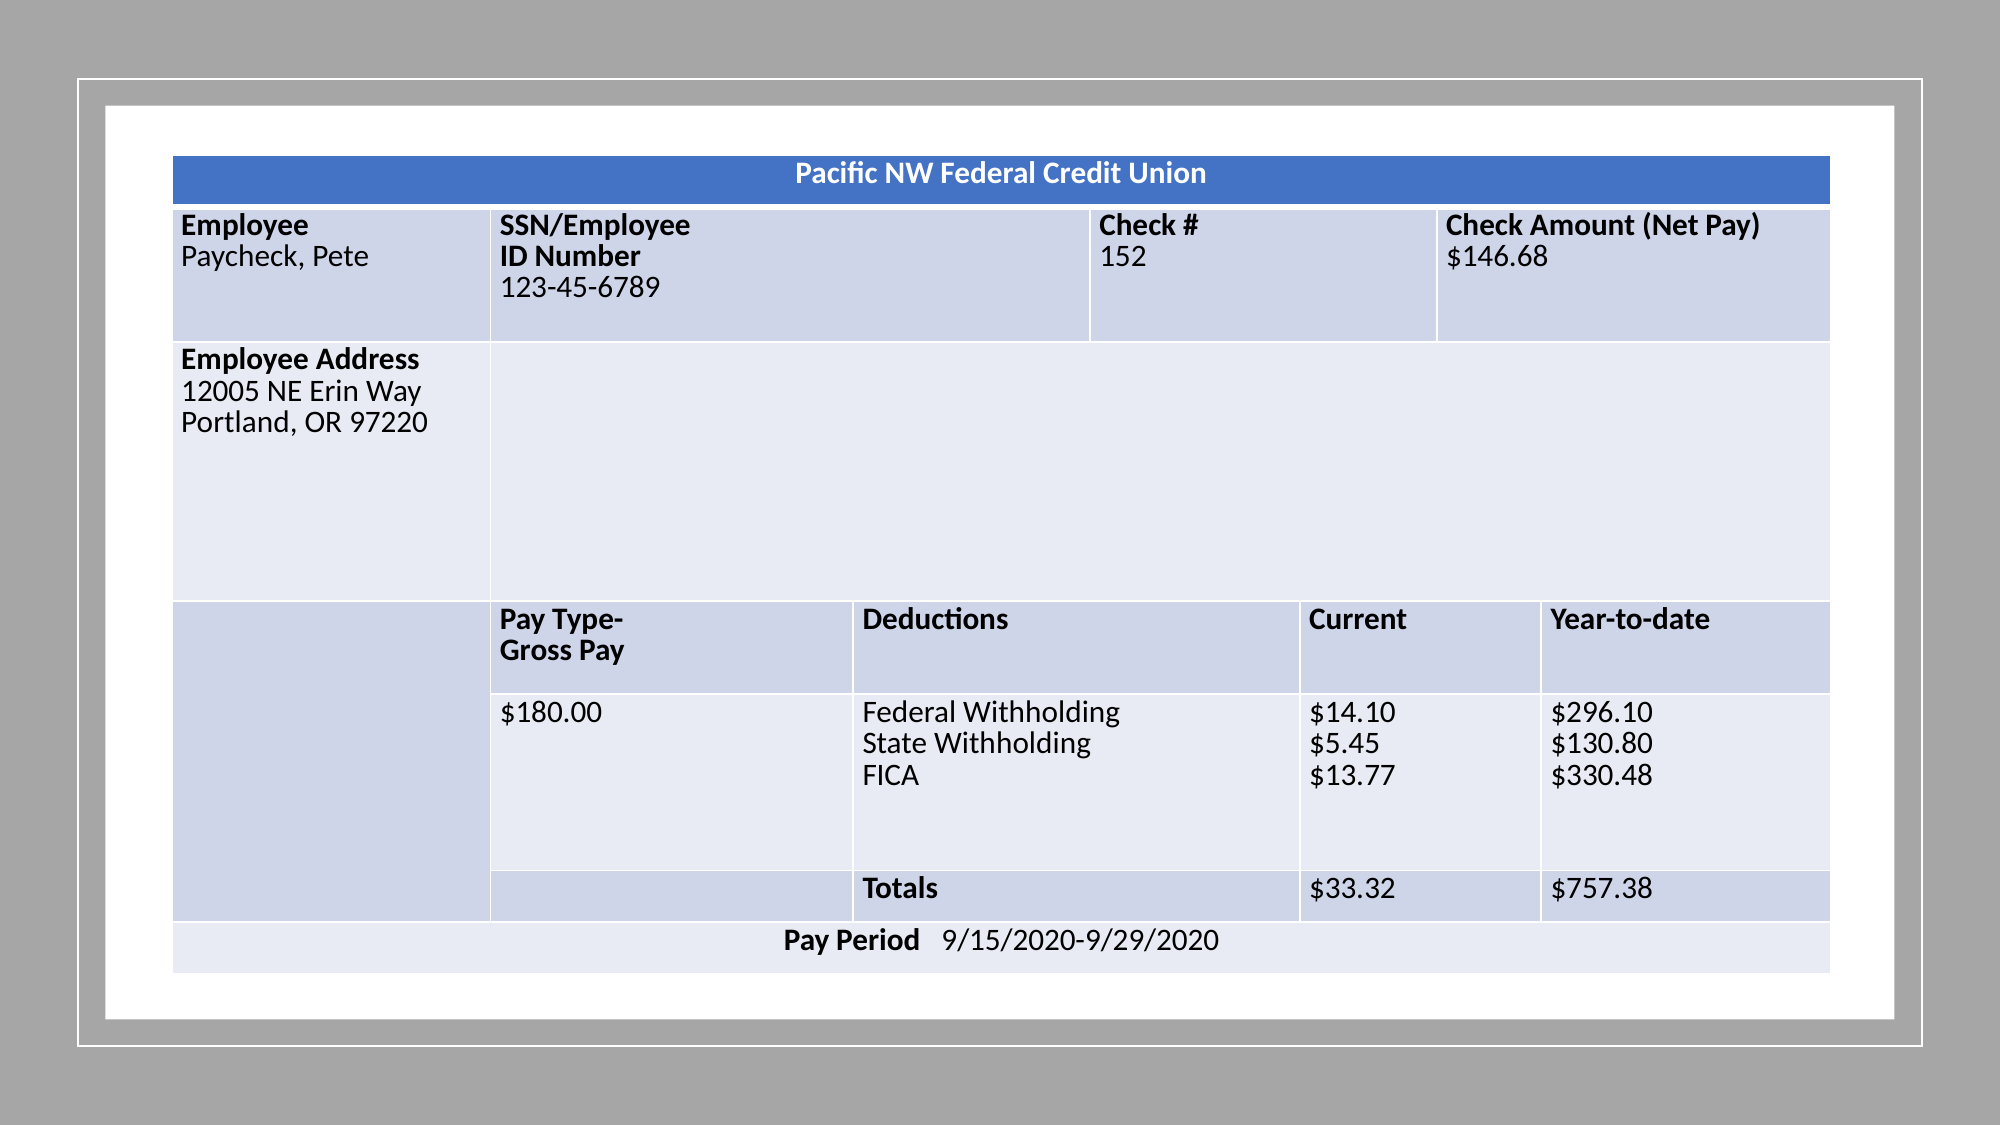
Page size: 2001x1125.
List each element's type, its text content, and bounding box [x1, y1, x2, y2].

text_box [104, 104, 1895, 1020]
table_cell $14.10 $5.45 $13.77 [1301, 695, 1540, 870]
text_box [77, 78, 1923, 1047]
table_cell $33.32 [1301, 871, 1540, 921]
table_cell Check Amount (Net Pay) $146.68 [1438, 210, 1830, 341]
table_cell $296.10 $130.80 $330.48 [1542, 695, 1830, 870]
table_cell Pay Period 9/15/2020-9/29/2020 [173, 923, 1830, 973]
table_cell Federal Withholding State Withholding FICA [854, 695, 1299, 870]
table_cell [491, 871, 852, 921]
table_cell Employee Address 12005 NE Erin Way Portland, OR 97220 [173, 343, 490, 600]
text_box [0, 0, 2000, 1125]
table_cell SSN/Employee ID Number 123-45-6789 [491, 210, 1089, 341]
table_cell Year-to-date [1542, 602, 1830, 693]
table_cell Deductions [854, 602, 1299, 693]
table_cell Employee Paycheck, Pete [173, 210, 490, 341]
table_cell $757.38 [1542, 871, 1830, 921]
table_cell Pay Type- Gross Pay [491, 602, 852, 693]
table_cell [491, 343, 1830, 600]
table_cell Totals [854, 871, 1299, 921]
table_cell Check # 152 [1091, 210, 1436, 341]
table_cell [173, 602, 490, 921]
table_cell $180.00 [491, 695, 852, 870]
table_header Pacific NW Federal Credit Union [173, 156, 1830, 204]
table_cell Current [1301, 602, 1540, 693]
